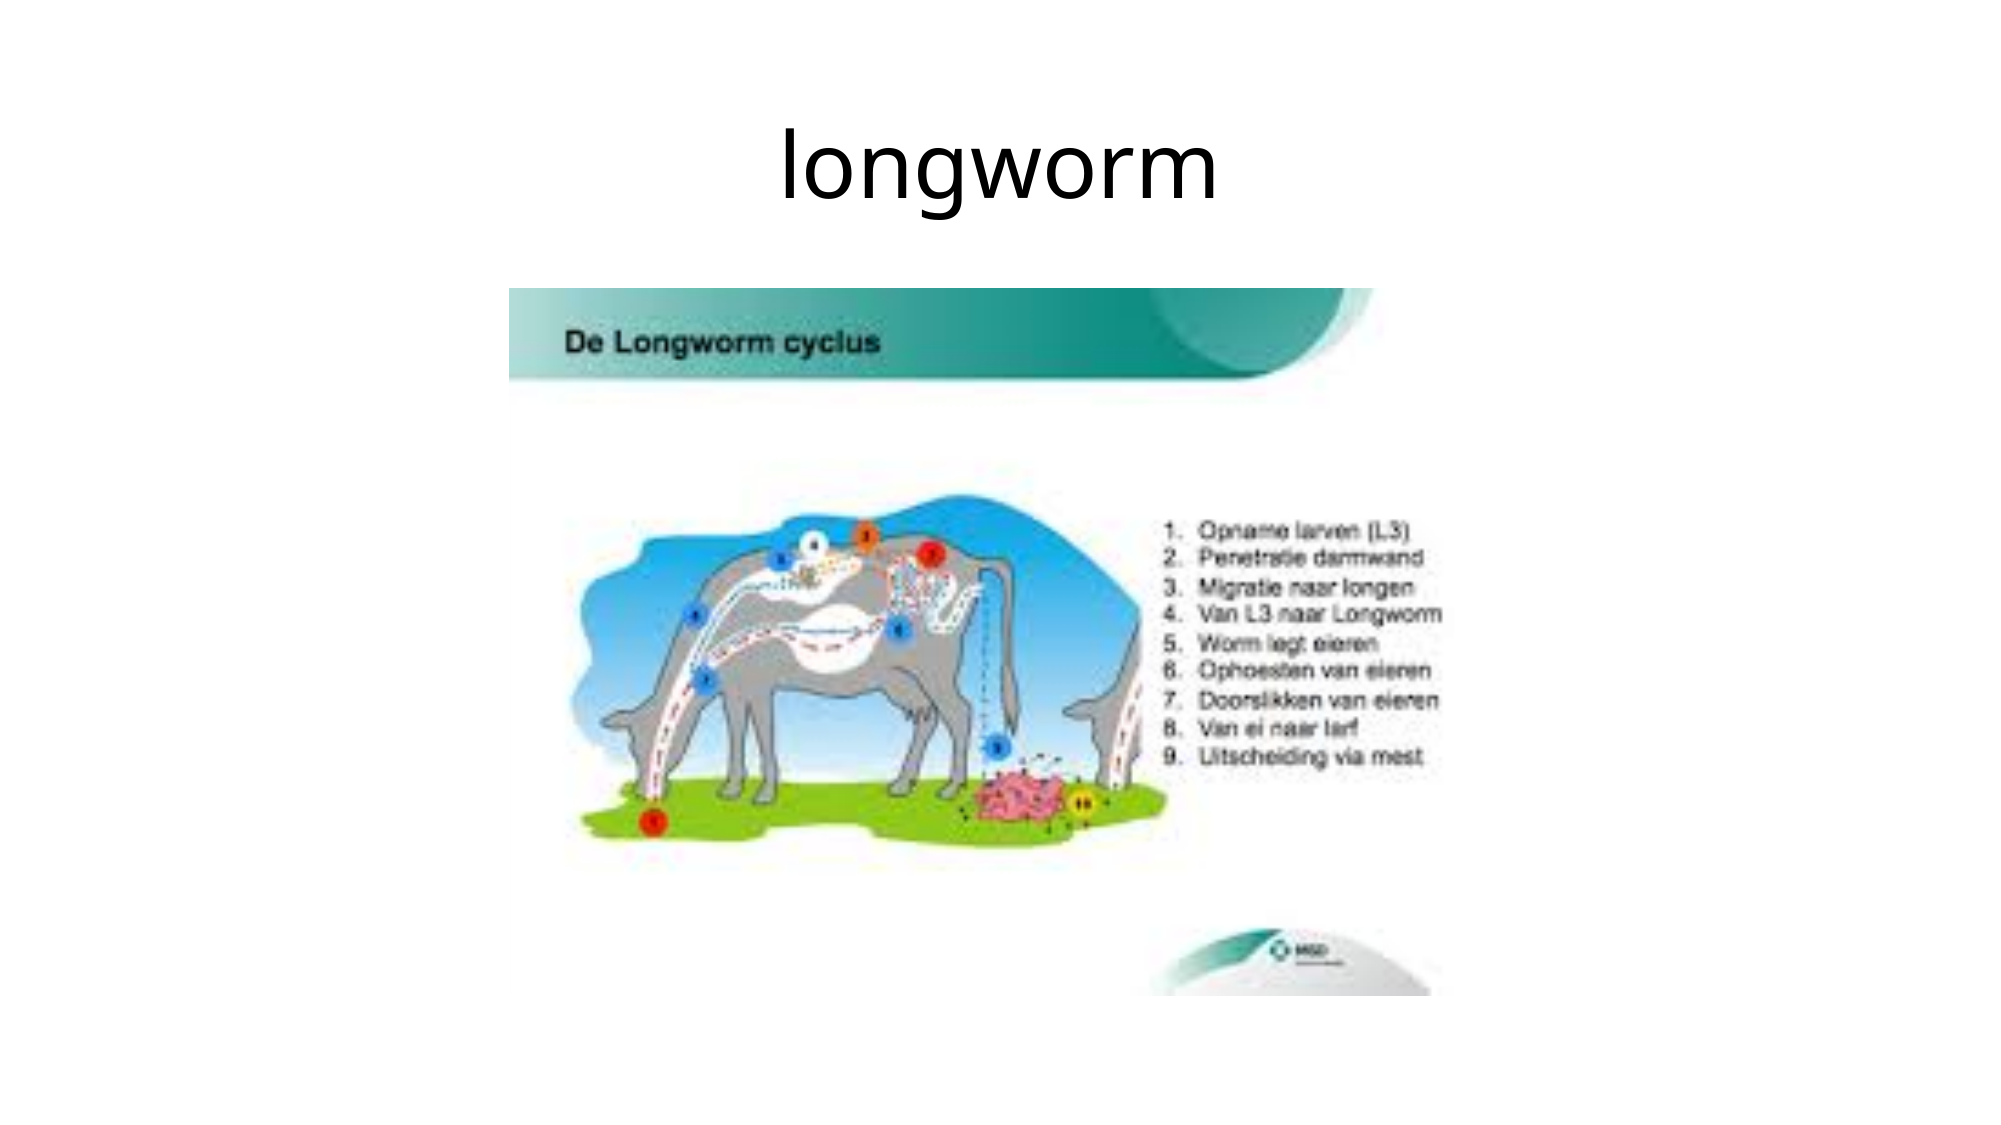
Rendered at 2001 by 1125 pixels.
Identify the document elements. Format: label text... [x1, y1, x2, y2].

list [509, 288, 1454, 996]
title longworm [137, 59, 1863, 278]
